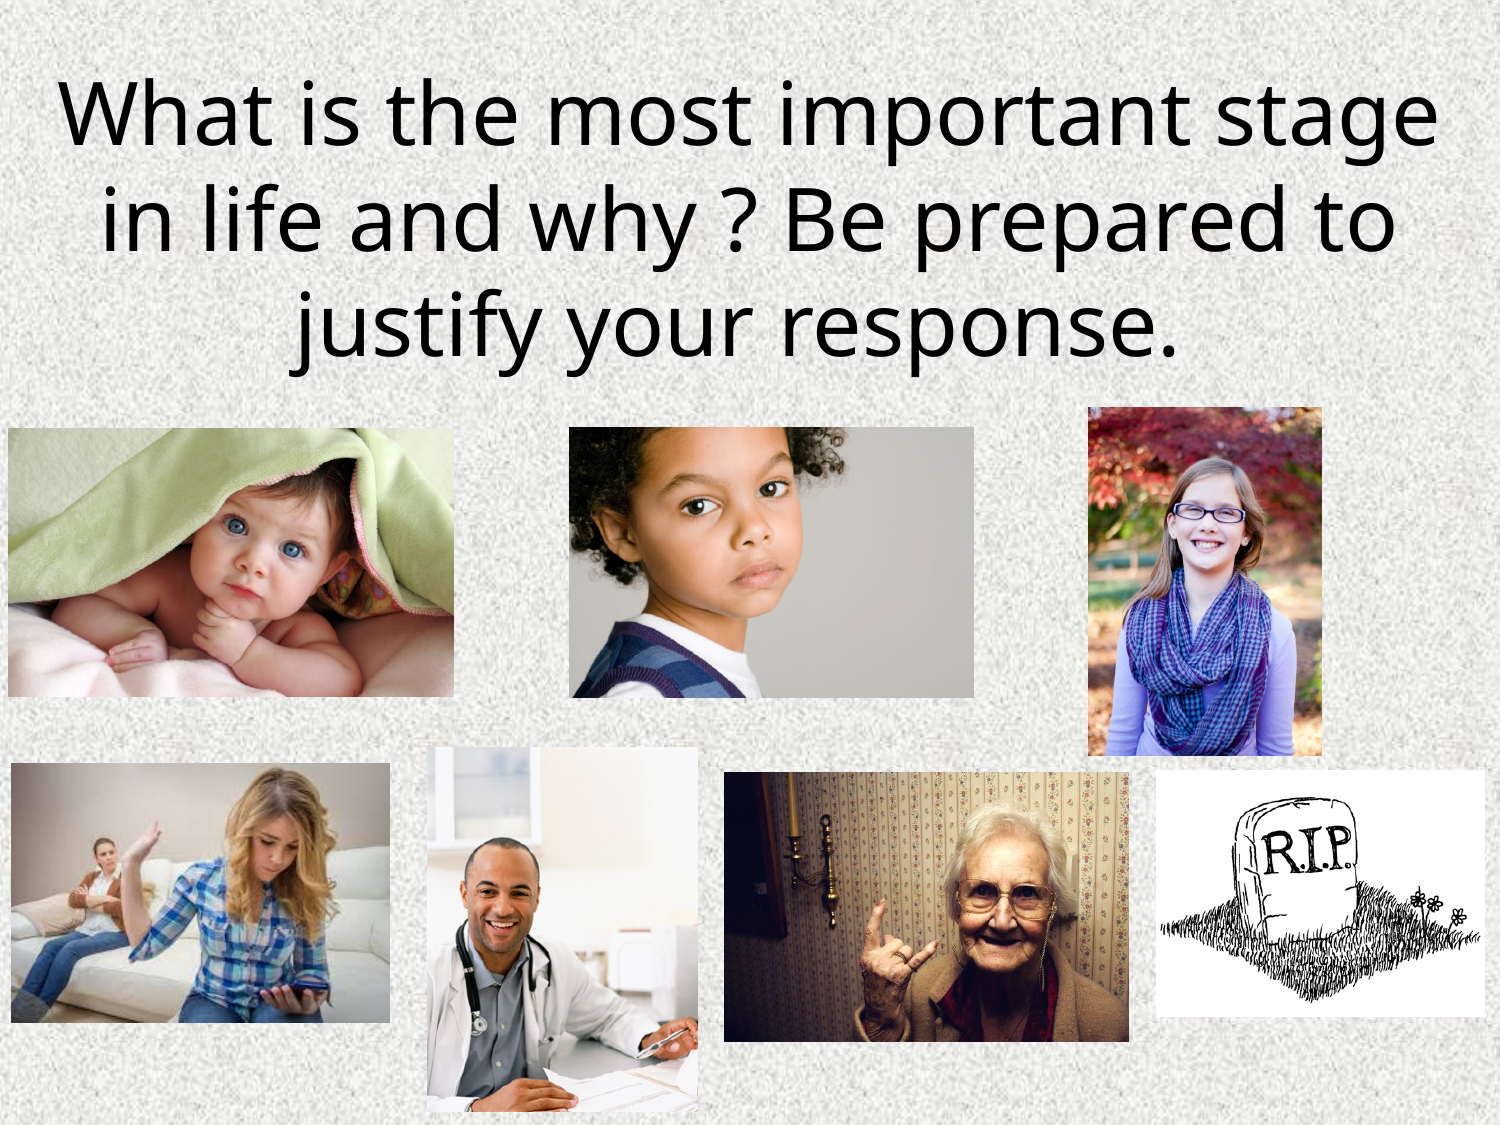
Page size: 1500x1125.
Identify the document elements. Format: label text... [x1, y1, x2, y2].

picture [0, 0, 1500, 1125]
title What is the most important stage in life and why ? Be prepared to justify your response. [44, 16, 1456, 416]
